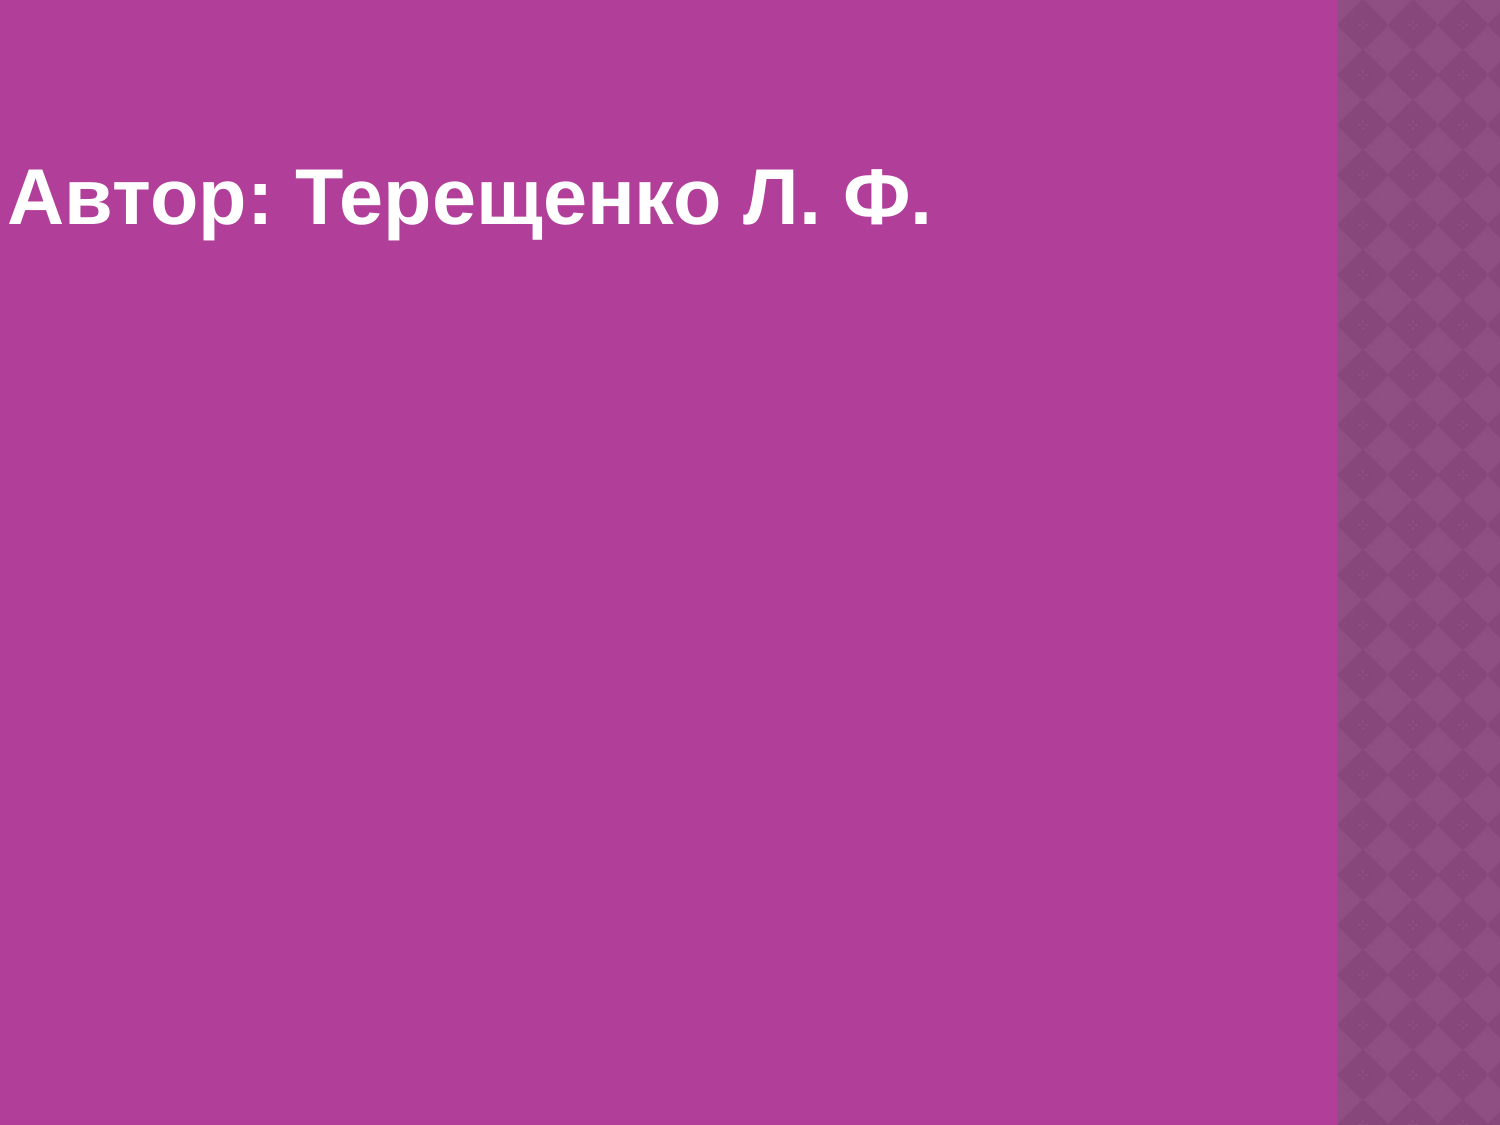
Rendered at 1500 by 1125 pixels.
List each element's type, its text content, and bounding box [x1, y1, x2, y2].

title Автор: Терещенко Л. Ф. [0, 52, 1188, 241]
